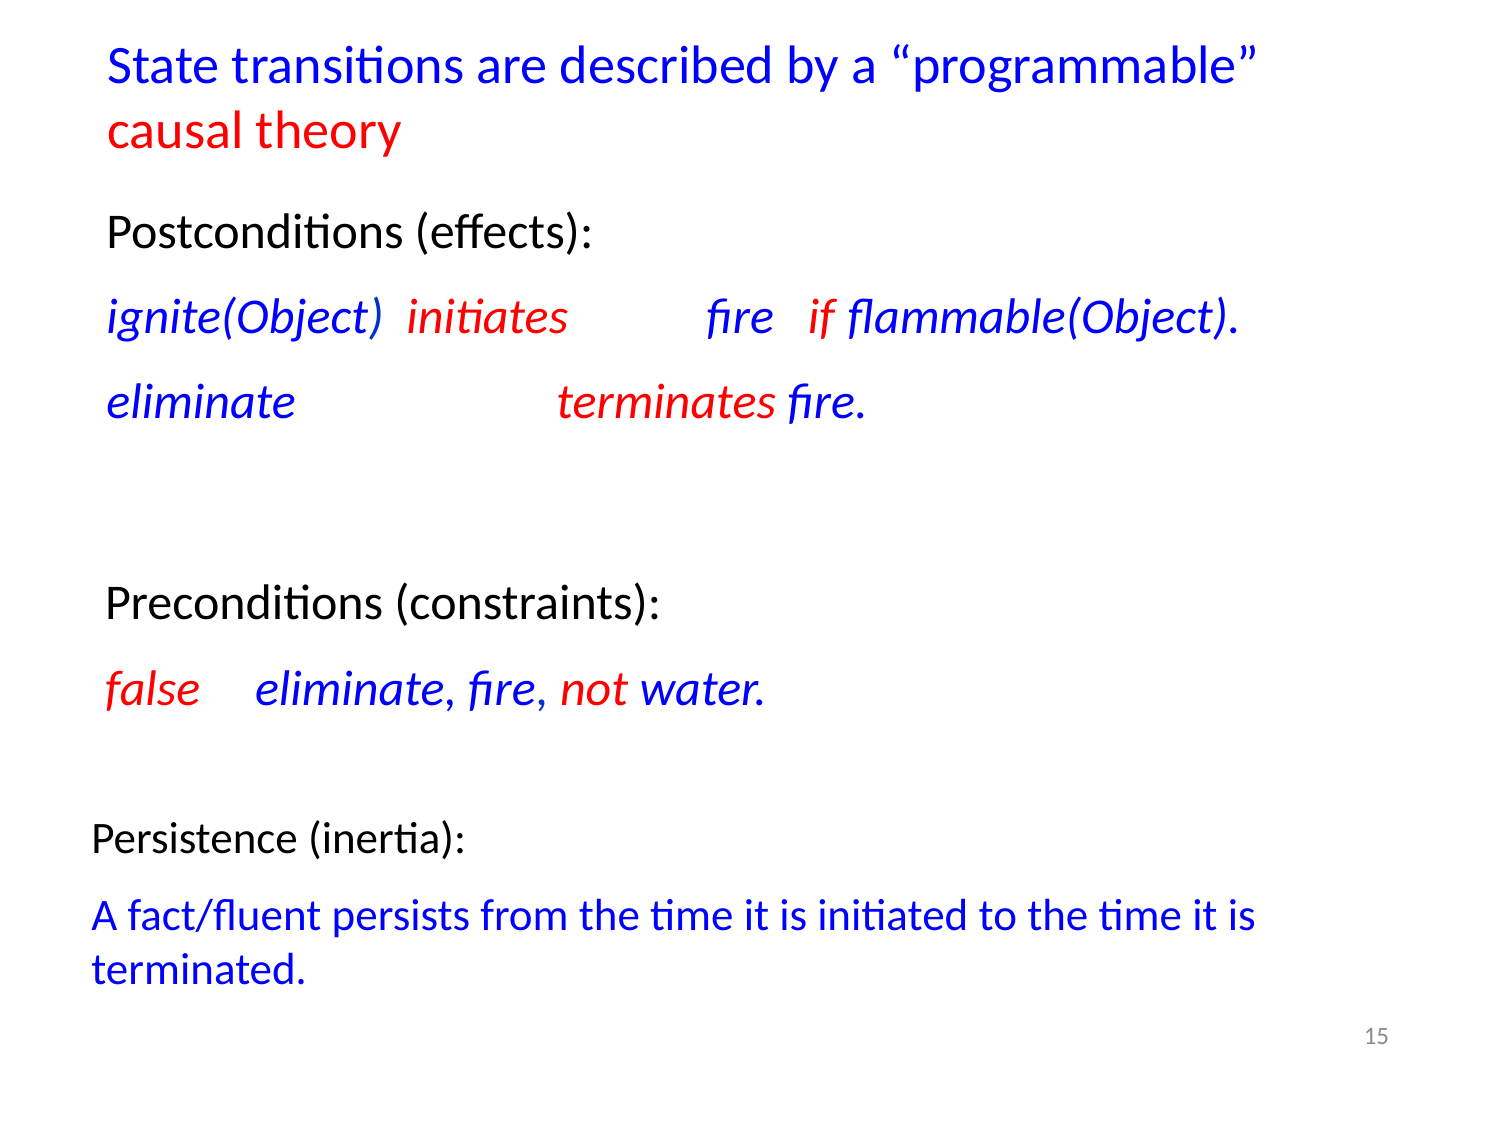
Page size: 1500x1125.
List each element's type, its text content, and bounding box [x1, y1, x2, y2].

title State transitions are described by a “programmable” causal theory [92, 0, 1500, 190]
slide_number 15 [1054, 1005, 1405, 1065]
text_box Postconditions (effects): ignite(Object) initiates fire if flammable(Object). eliminate terminates fire. [91, 190, 1500, 461]
text_box Persistence (inertia): A fact/fluent persists from the time it is initiated to the time it is terminated. [76, 800, 1302, 1002]
text_box Preconditions (constraints): false eliminate, fire, not water. [90, 562, 1316, 764]
